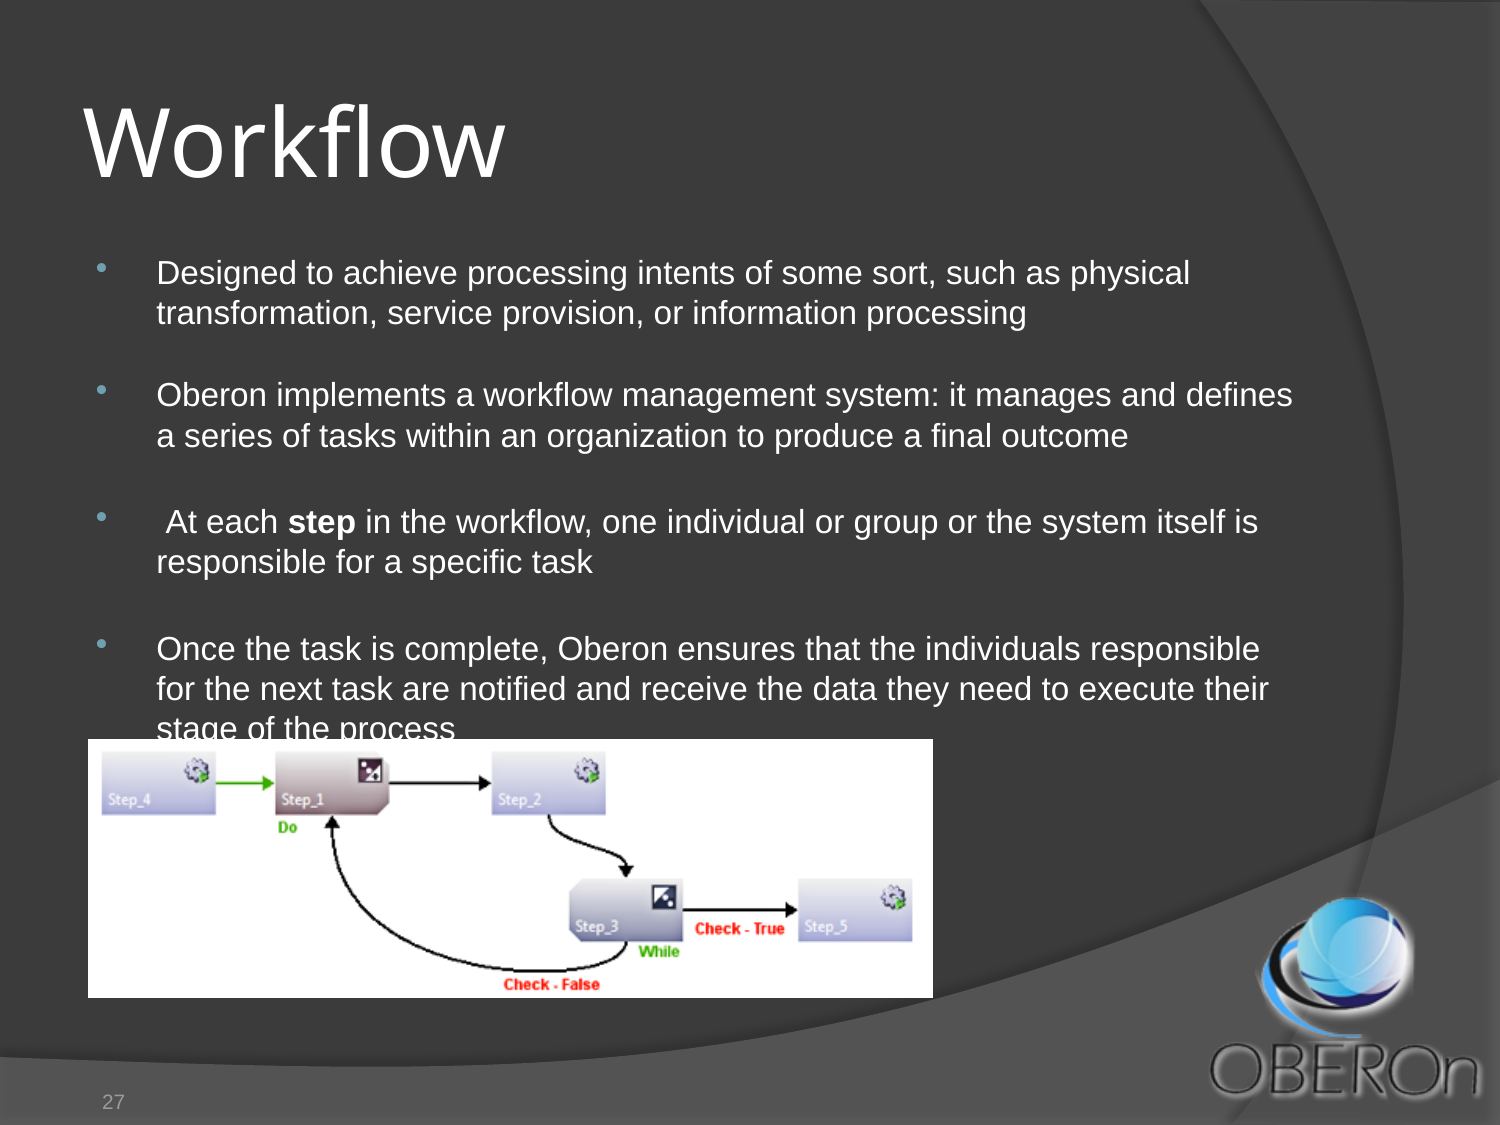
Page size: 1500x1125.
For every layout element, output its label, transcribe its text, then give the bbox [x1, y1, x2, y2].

picture [88, 739, 933, 998]
slide_number 27 [0, 1053, 125, 1114]
list Designed to achieve processing intents of some sort, such as physical transformation, service provision, or information processing Oberon implements a workflow management system: it manages and defines a series of tasks within an organization to produce a final outcome At each step in the workflow, one individual or group or the system itself is responsible for a specific task Once the task is complete, Oberon ensures that the individuals responsible for the next task are notified and receive the data they need to execute their stage of the process [76, 243, 1317, 764]
title Workflow [75, 45, 1341, 233]
picture [1198, 892, 1489, 1105]
